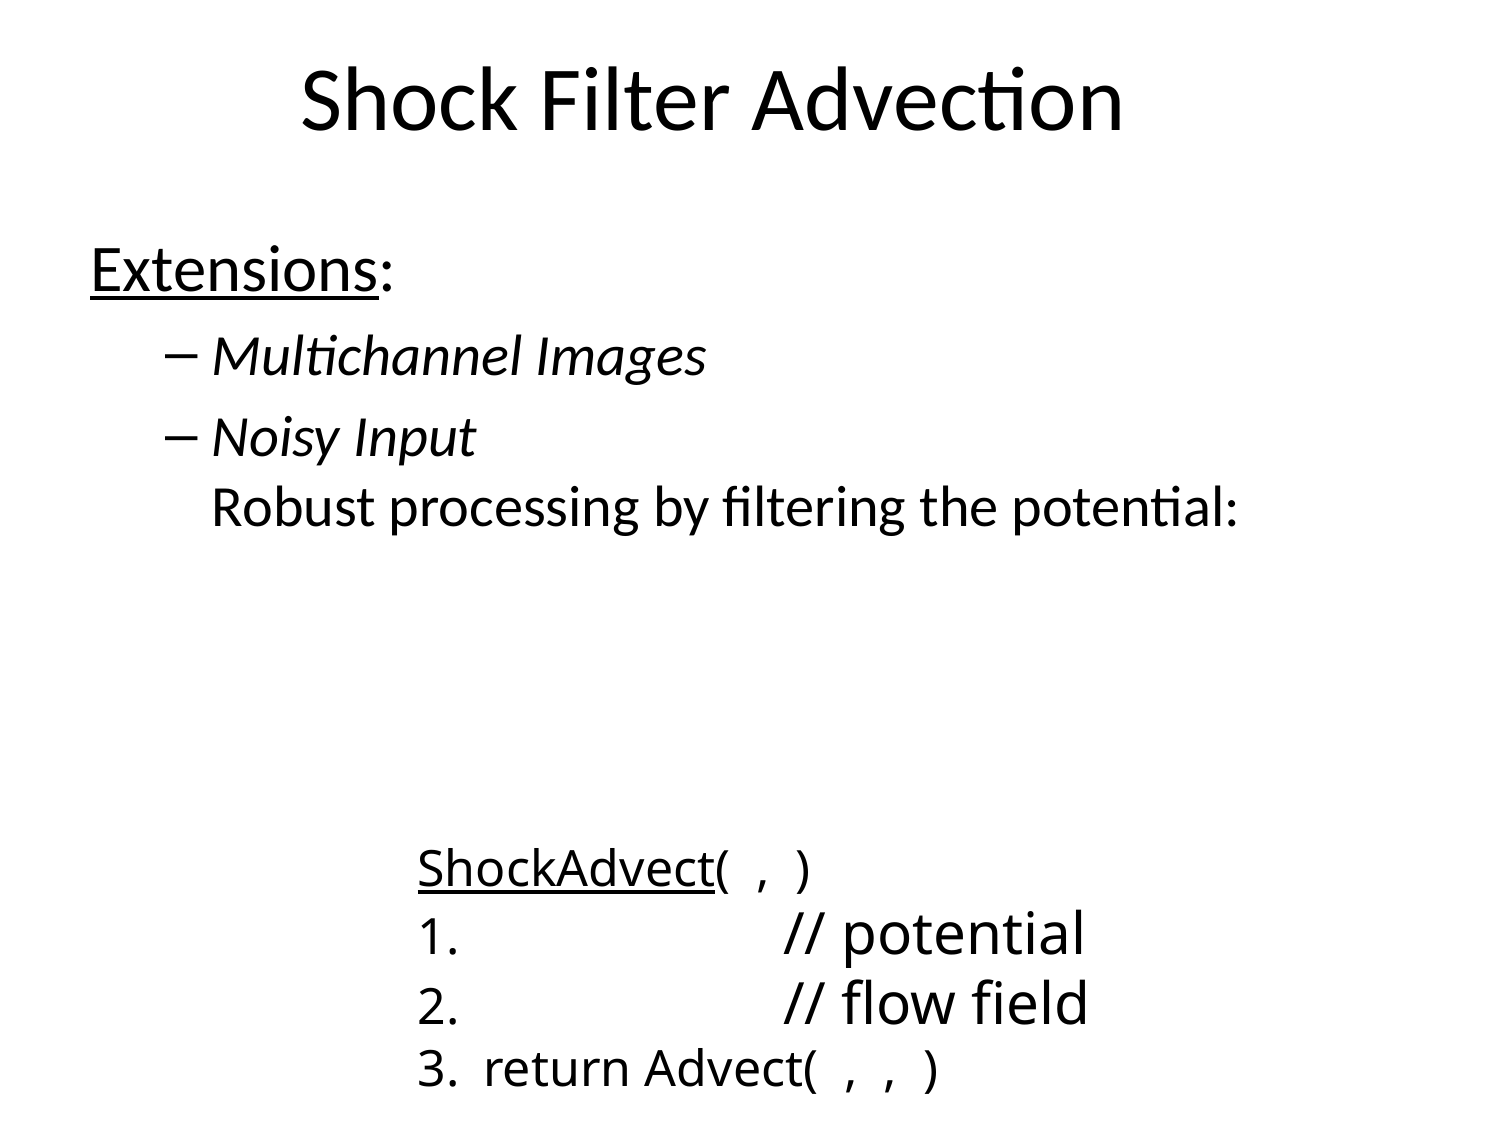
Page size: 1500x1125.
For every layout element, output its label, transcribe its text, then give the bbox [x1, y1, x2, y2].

title Shock Filter Advection [75, 0, 1425, 188]
